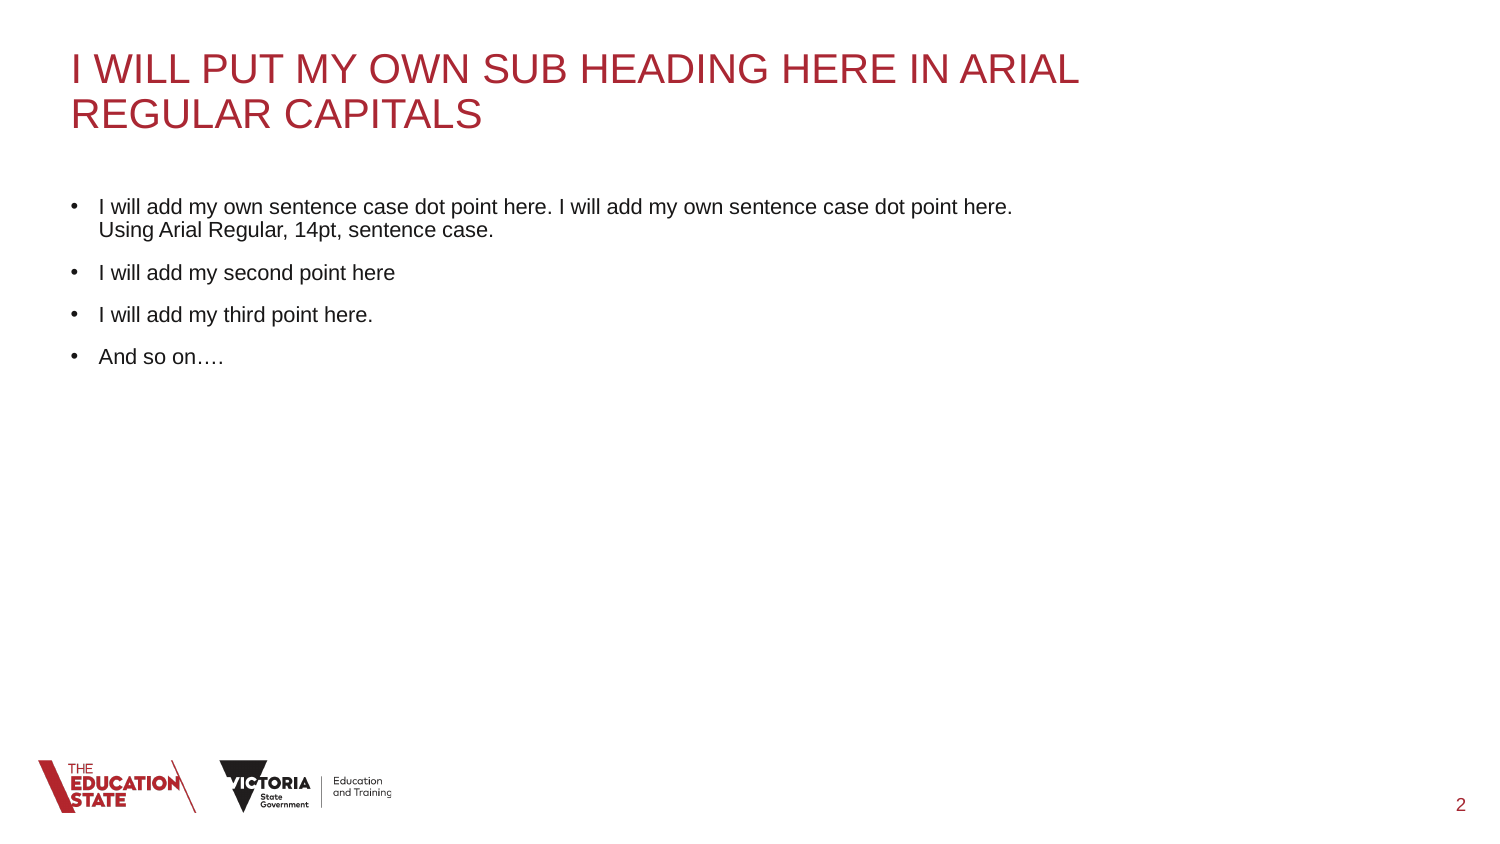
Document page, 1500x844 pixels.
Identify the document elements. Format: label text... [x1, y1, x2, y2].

list I WILL PUT MY OWN SUB HEADING HERE IN ARIAL REGULAR CAPITALS [55, 40, 1441, 159]
list I will add my own sentence case dot point here. I will add my own sentence case dot point here. Using Arial Regular, 14pt, sentence case. I will add my second point here I will add my third point here. And so on…. [55, 188, 1441, 744]
